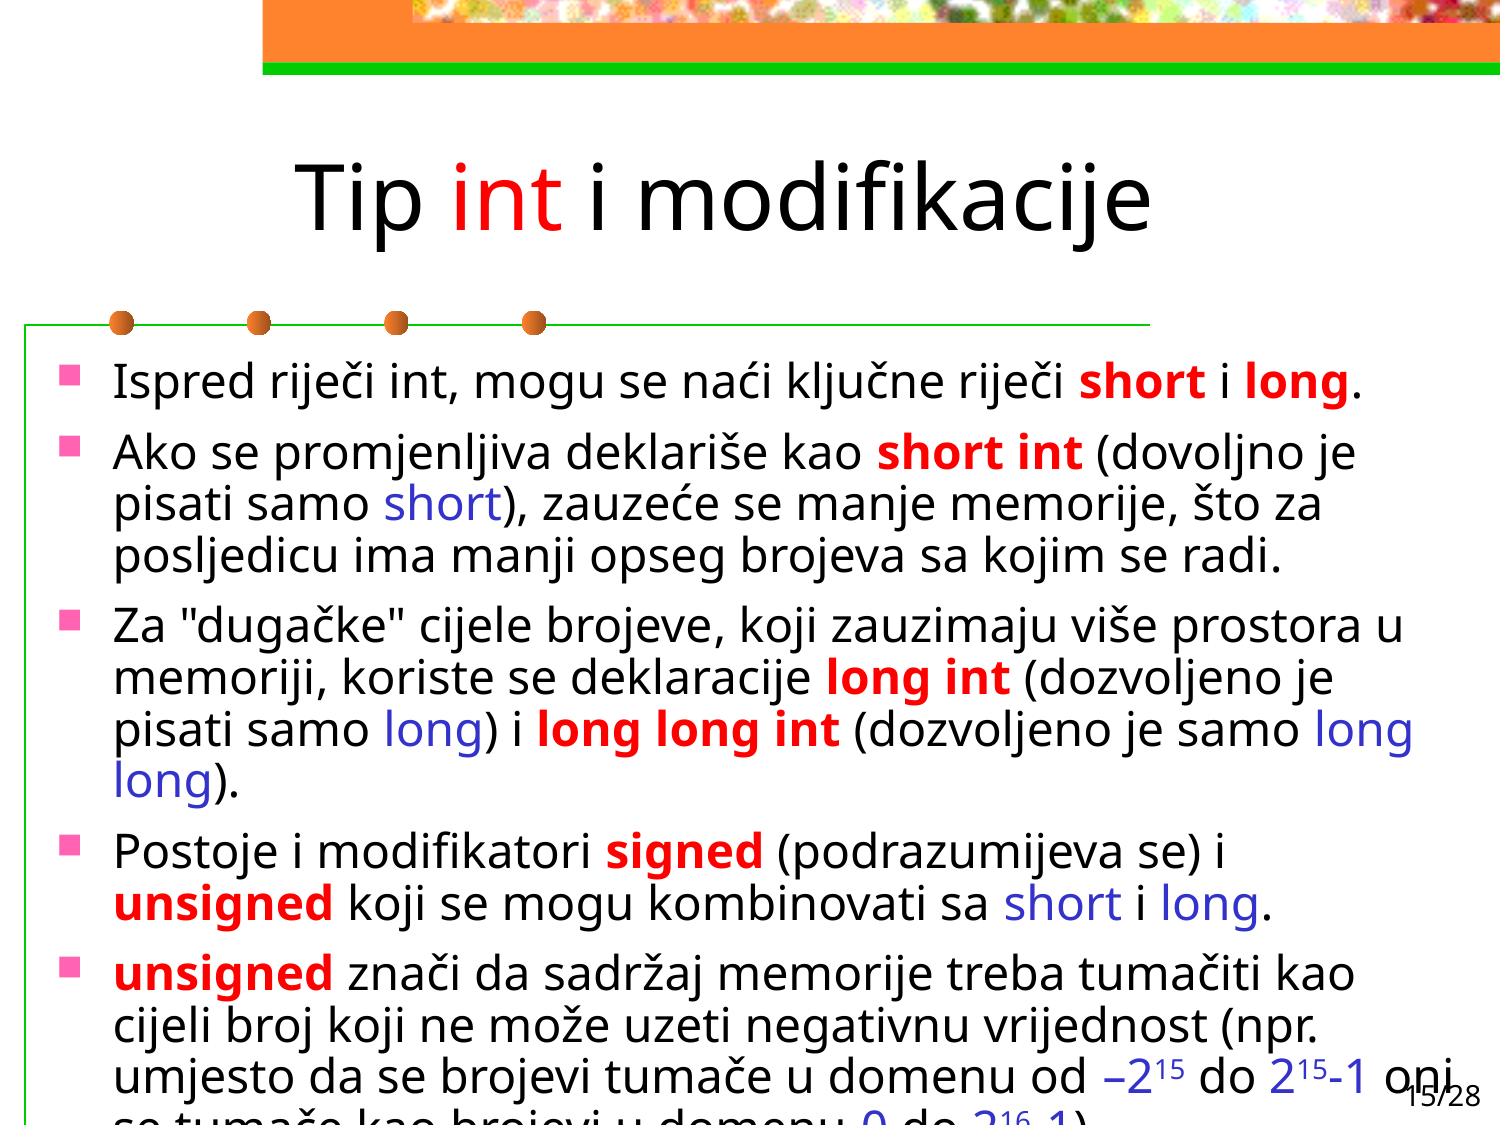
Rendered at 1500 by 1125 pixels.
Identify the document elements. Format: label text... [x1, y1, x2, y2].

picture [412, 0, 1500, 23]
slide_number 15/28 [1364, 1049, 1497, 1125]
list Ispred riječi int, mogu se naći ključne riječi short i long. Ako se promjenljiva deklariše kao short int (dovoljno je pisati samo short), zauzeće se manje memorije, što za posljedicu ima manji opseg brojeva sa kojim se radi. Za "dugačke" cijele brojeve, koji zauzimaju više prostora u memoriji, koriste se deklaracije long int (dozvoljeno je pisati samo long) i long long int (dozvoljeno je samo long long). Postoje i modifikatori signed (podrazumijeva se) i unsigned koji se mogu kombinovati sa short i long. unsigned znači da sadržaj memorije treba tumačiti kao cijeli broj koji ne može uzeti negativnu vrijednost (npr. umjesto da se brojevi tumače u domenu od –215 do 215-1 oni se tumače kao brojevi u domenu 0 do 216-1). [41, 349, 1471, 1125]
title Tip int i modifikacije [87, 99, 1363, 288]
